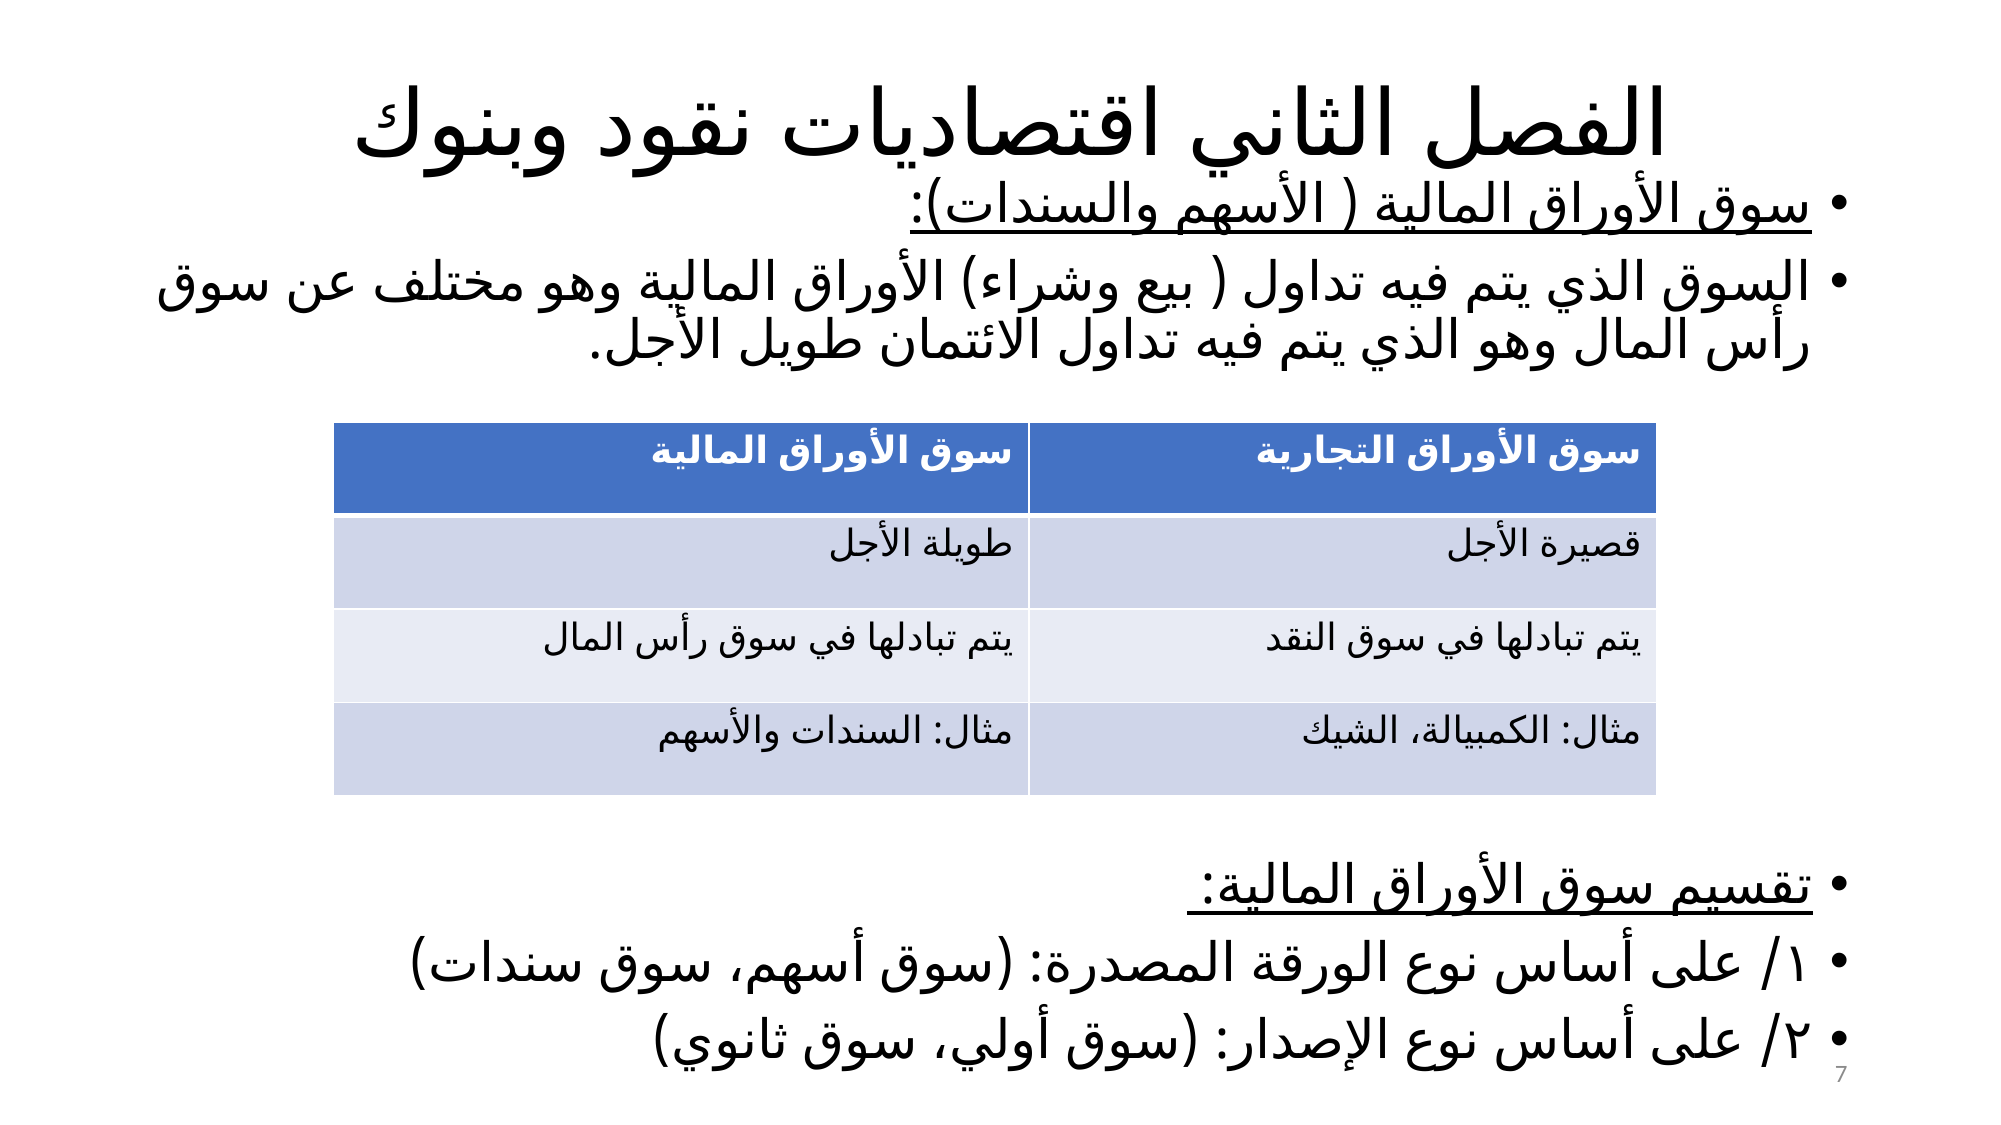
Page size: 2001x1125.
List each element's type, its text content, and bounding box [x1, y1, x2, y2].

table_cell قصيرة الأجل [1030, 518, 1656, 608]
table_cell مثال: الكمبيالة، الشيك [1030, 703, 1656, 795]
table_cell يتم تبادلها في سوق النقد [1030, 610, 1656, 702]
table_cell مثال: السندات والأسهم [334, 703, 1028, 795]
title الفصل الثاني اقتصاديات نقود وبنوك [137, 59, 1863, 168]
slide_number 7 [1412, 1042, 1863, 1103]
table_cell طويلة الأجل [334, 518, 1028, 608]
table_cell يتم تبادلها في سوق رأس المال [334, 610, 1028, 702]
table_header سوق الأوراق التجارية [1030, 423, 1656, 513]
table_header سوق الأوراق المالية [334, 423, 1028, 513]
list سوق الأوراق المالية ( الأسهم والسندات): السوق الذي يتم فيه تداول ( بيع وشراء) الأوراق المالية وهو مختلف عن سوق رأس المال وهو الذي يتم فيه تداول الائتمان طويل الأجل. تقسيم سوق الأوراق المالية: ١/ على أساس نوع الورقة المصدرة: (سوق أسهم، سوق سندات) ٢/ على أساس نوع الإصدار: (سوق أولي، سوق ثانوي) [137, 168, 1863, 1085]
